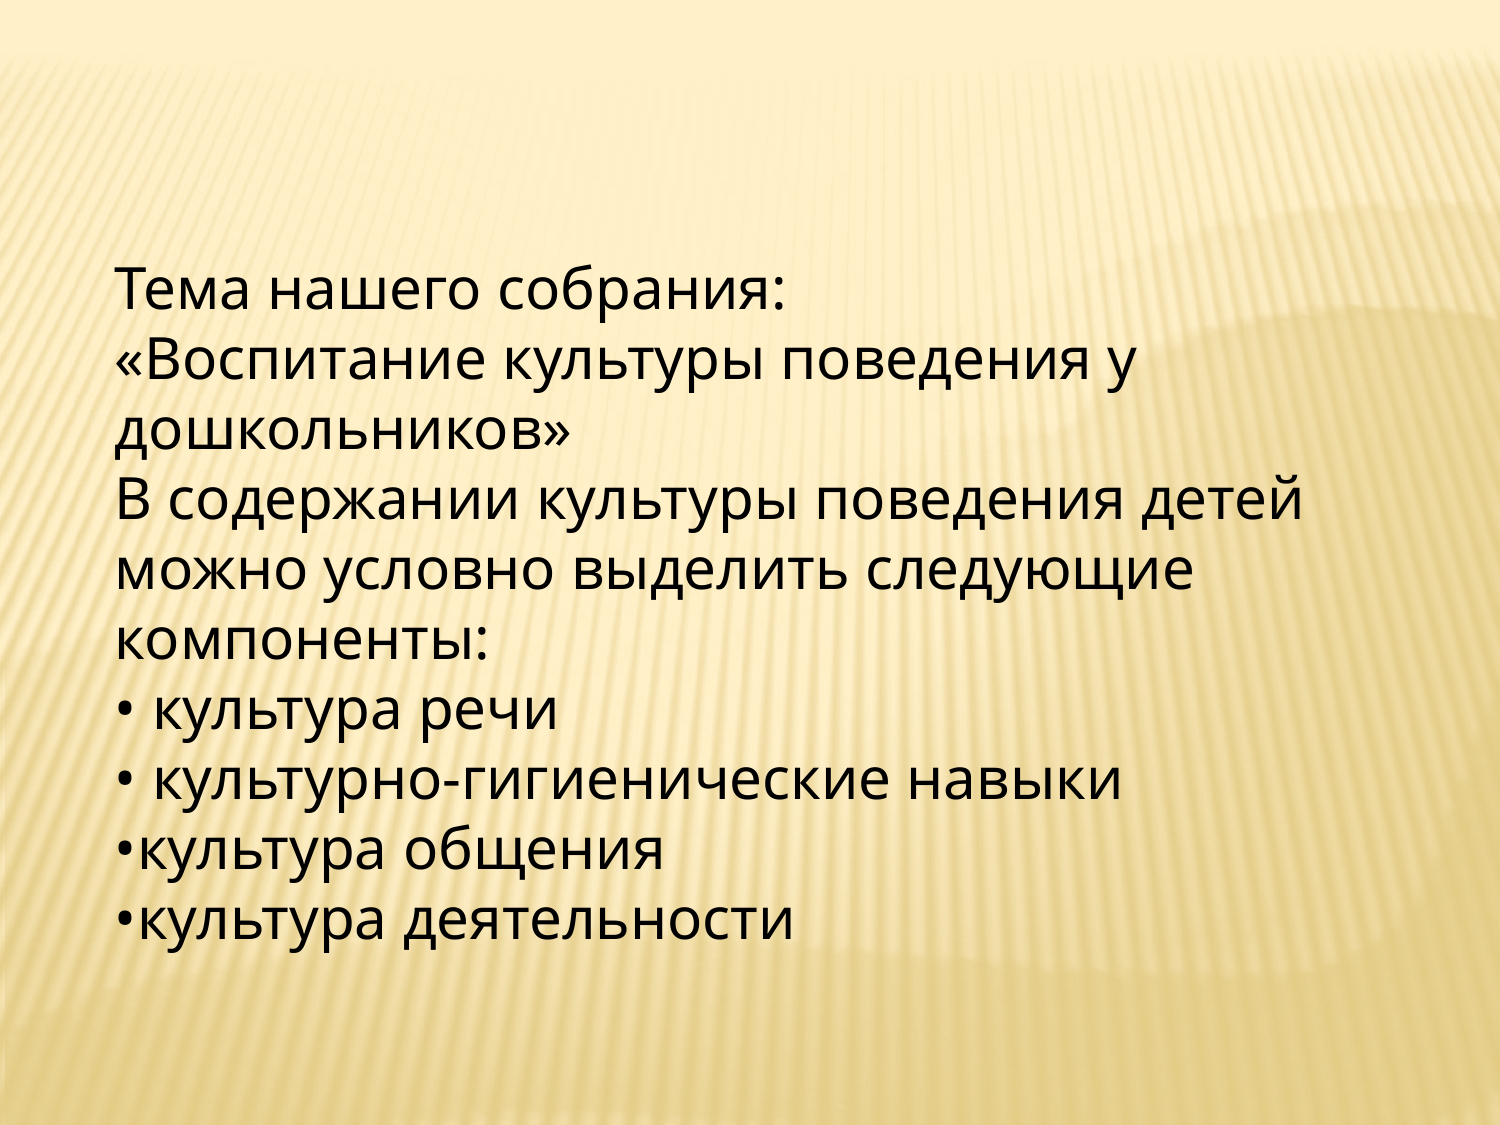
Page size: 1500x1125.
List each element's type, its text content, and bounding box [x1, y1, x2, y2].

text_box Тема нашего собрания: «Воспитание культуры поведения у дошкольников» В содержании культуры поведения детей можно условно выделить следующие компоненты: • культура речи • культурно-гигиенические навыки •культура общения •культура деятельности [100, 243, 1436, 1029]
